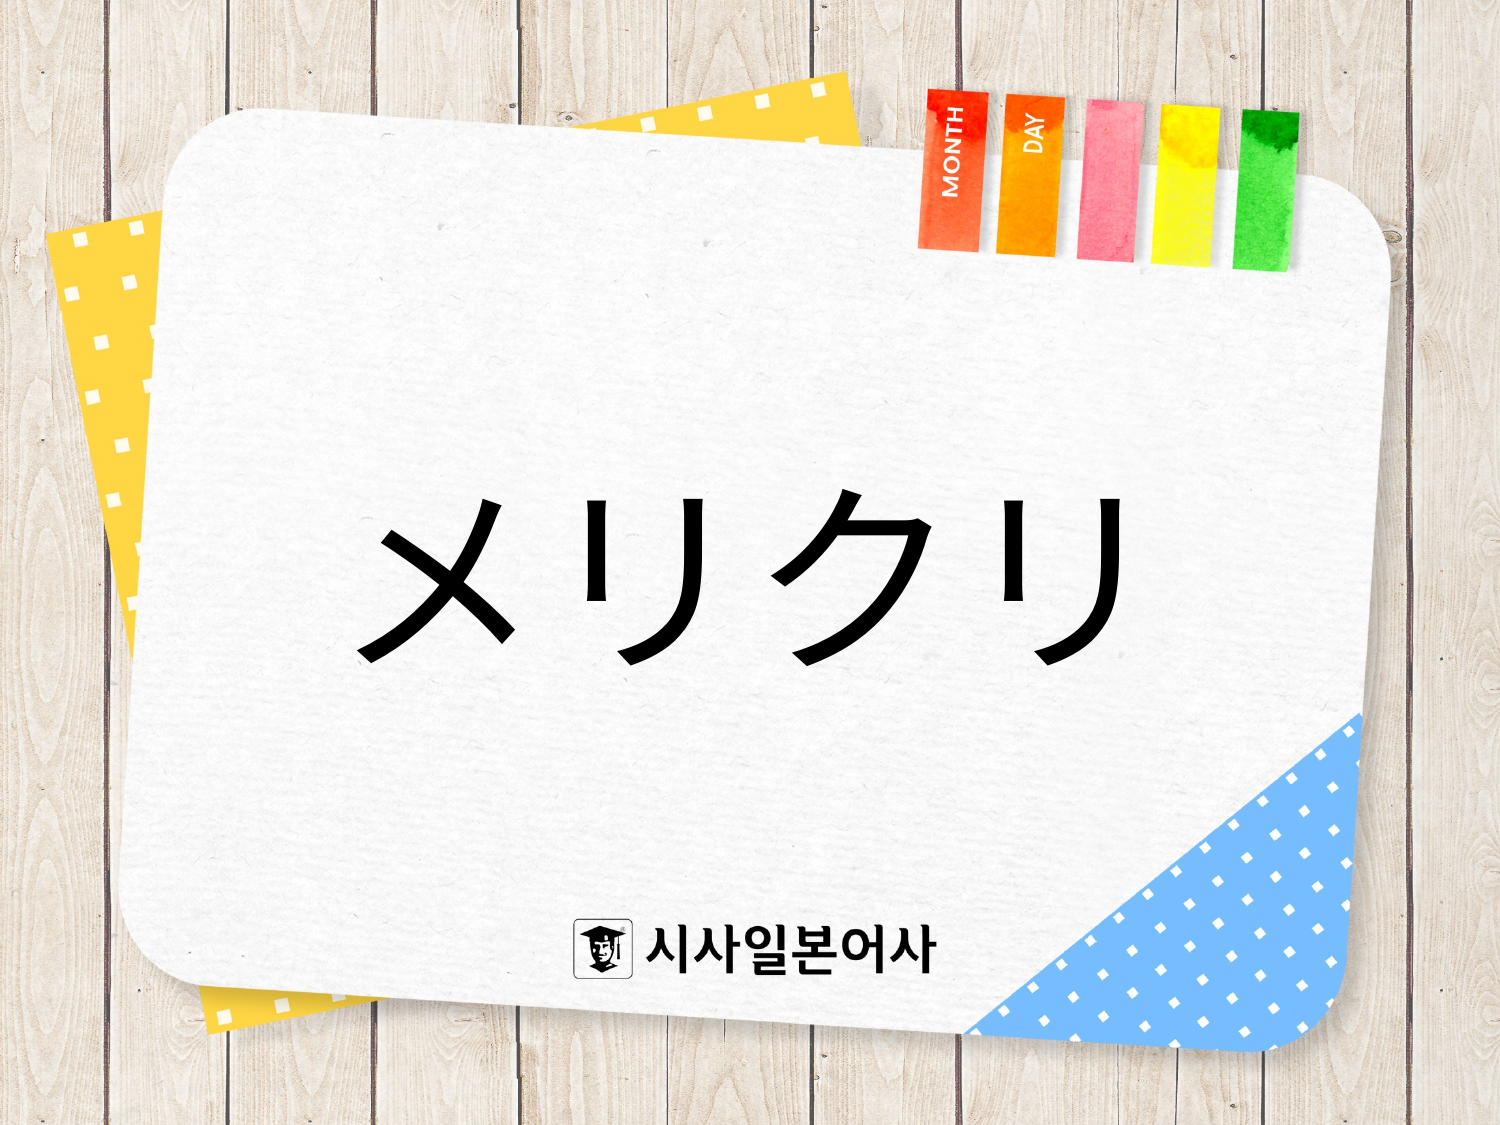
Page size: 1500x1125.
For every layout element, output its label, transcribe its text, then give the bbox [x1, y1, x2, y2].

title メリクリ [75, 338, 1425, 811]
picture [0, 0, 1500, 1125]
